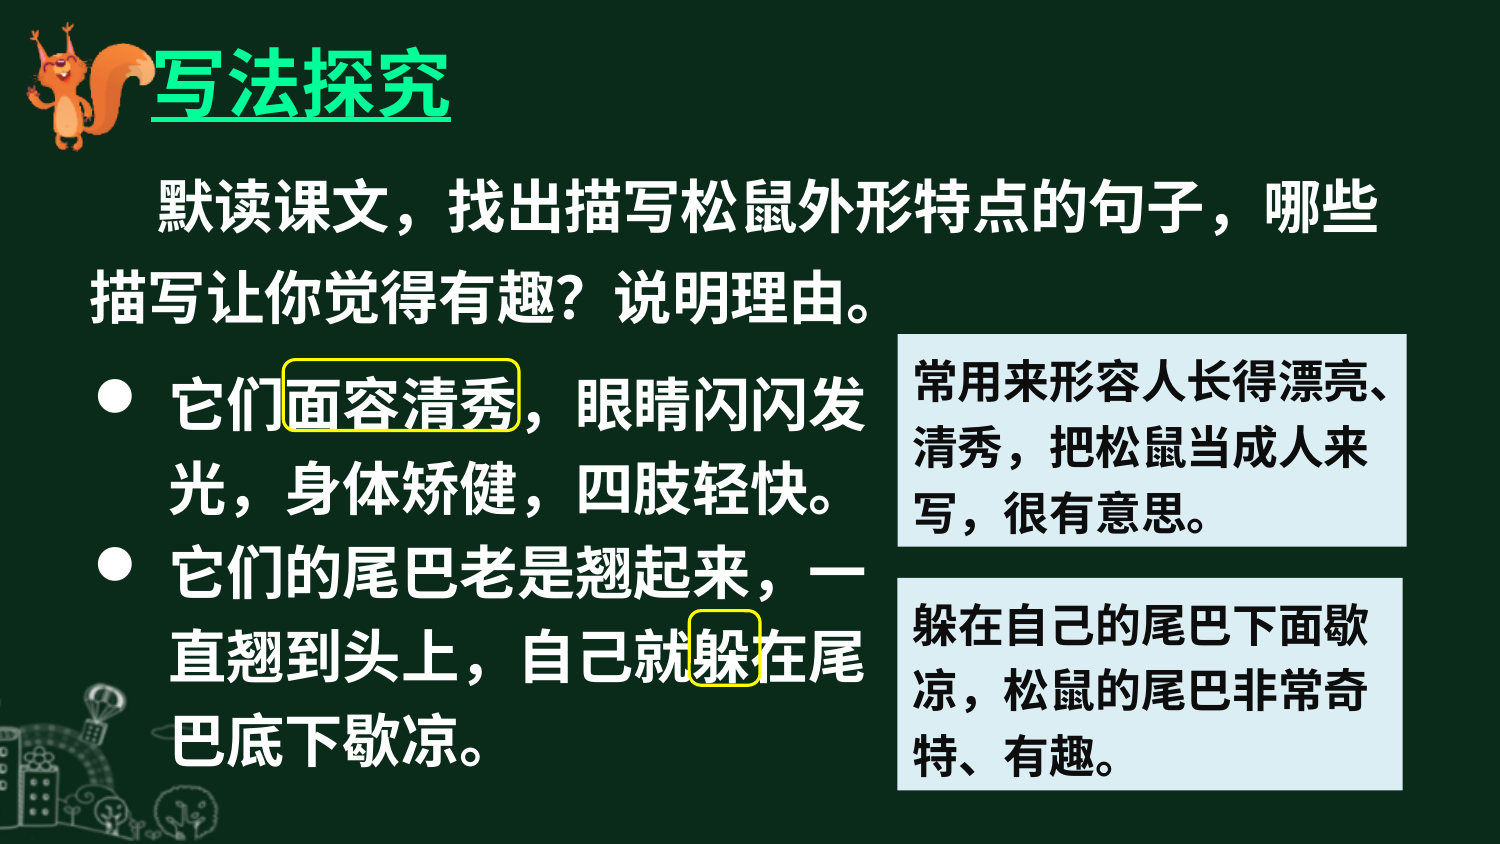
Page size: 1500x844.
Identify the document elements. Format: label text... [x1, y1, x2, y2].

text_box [8, 7, 506, 156]
text_box [687, 608, 763, 688]
text_box 它们面容清秀，眼睛闪闪发光，身体矫健，四肢轻快。 它们的尾巴老是翘起来，一直翘到头上，自己就躲在尾巴底下歇凉。 [78, 347, 887, 782]
text_box 常用来形容人长得漂亮、清秀，把松鼠当成人来写，很有意思。 [897, 334, 1407, 547]
text_box 默读课文，找出描写松鼠外形特点的句子，哪些描写让你觉得有趣？说明理由。 [78, 143, 1427, 337]
text_box [281, 357, 522, 433]
picture [0, 0, 1500, 844]
text_box 躲在自己的尾巴下面歇凉，松鼠的尾巴非常奇特、有趣。 [897, 577, 1403, 791]
